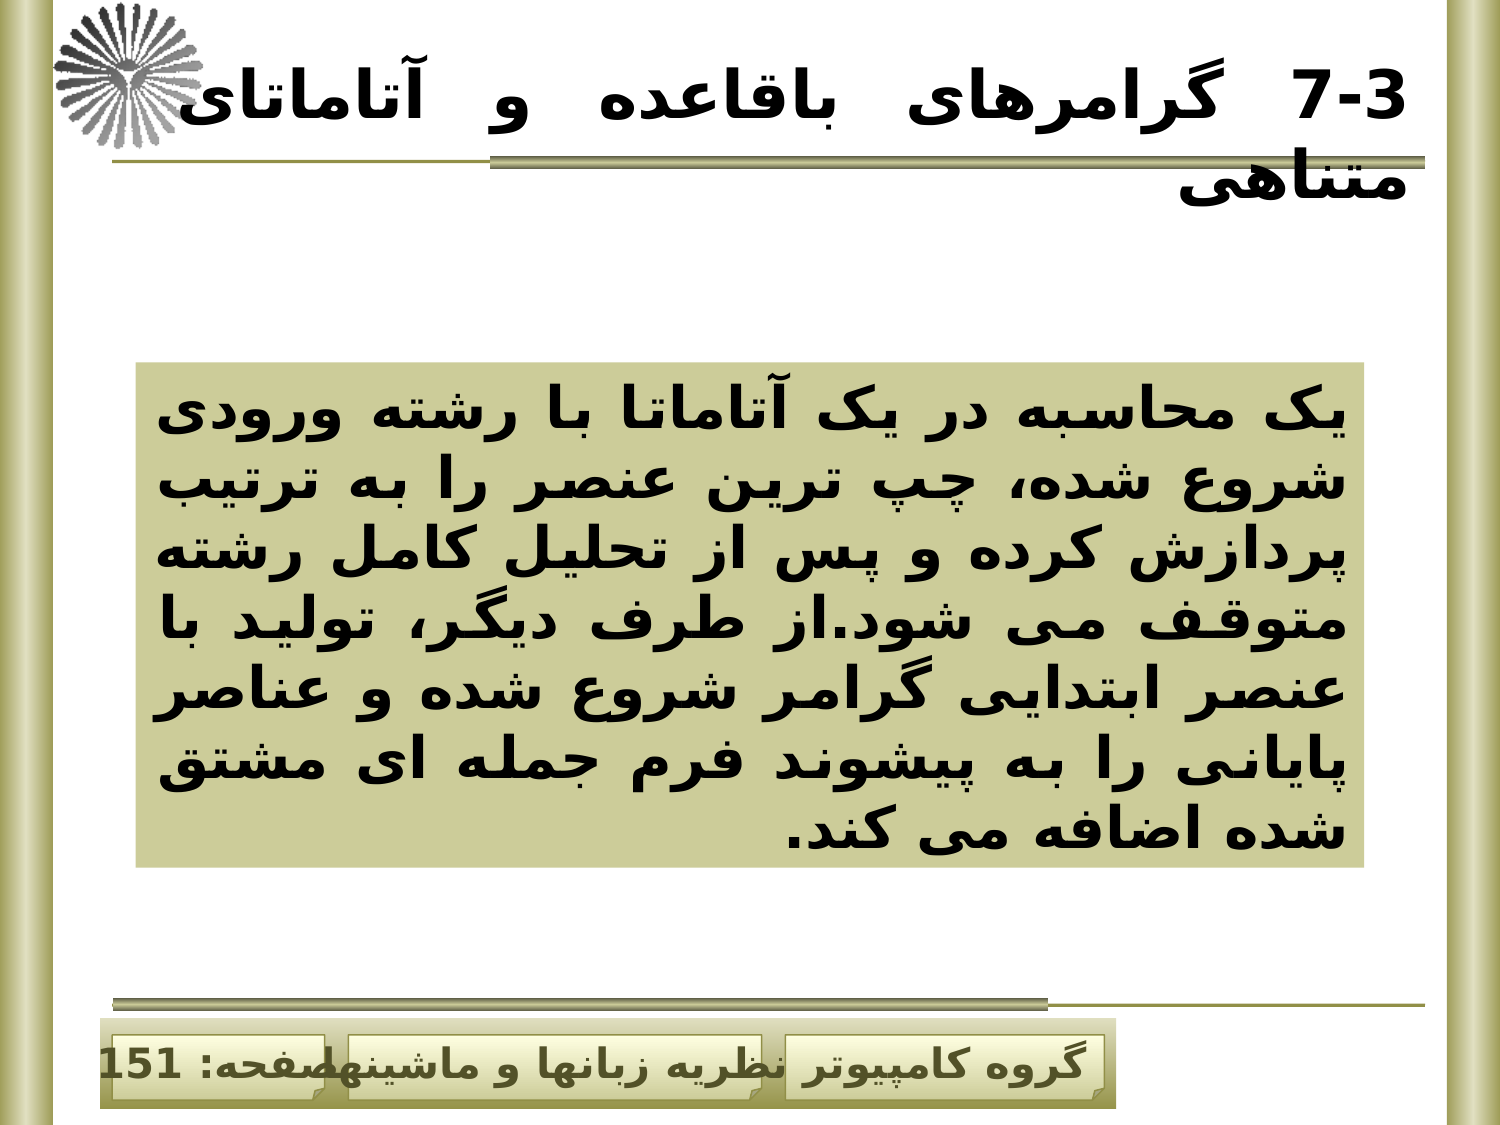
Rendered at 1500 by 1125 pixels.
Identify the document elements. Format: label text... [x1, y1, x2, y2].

text_box یک محاسبه در یک آتاماتا با رشته ورودی شروع شده، چپ ترین عنصر را به ترتیب پردازش کرده و پس از تحلیل کامل رشته متوقف می شود.از طرف دیگر، تولید با عنصر ابتدایی گرامر شروع شده و عناصر پایانی را به پیشوند فرم جمله ای مشتق شده اضافه می کند. [135, 362, 1365, 868]
text_box 7-3 گرامرهای باقاعده و آتاماتای متناهی [161, 44, 1426, 220]
